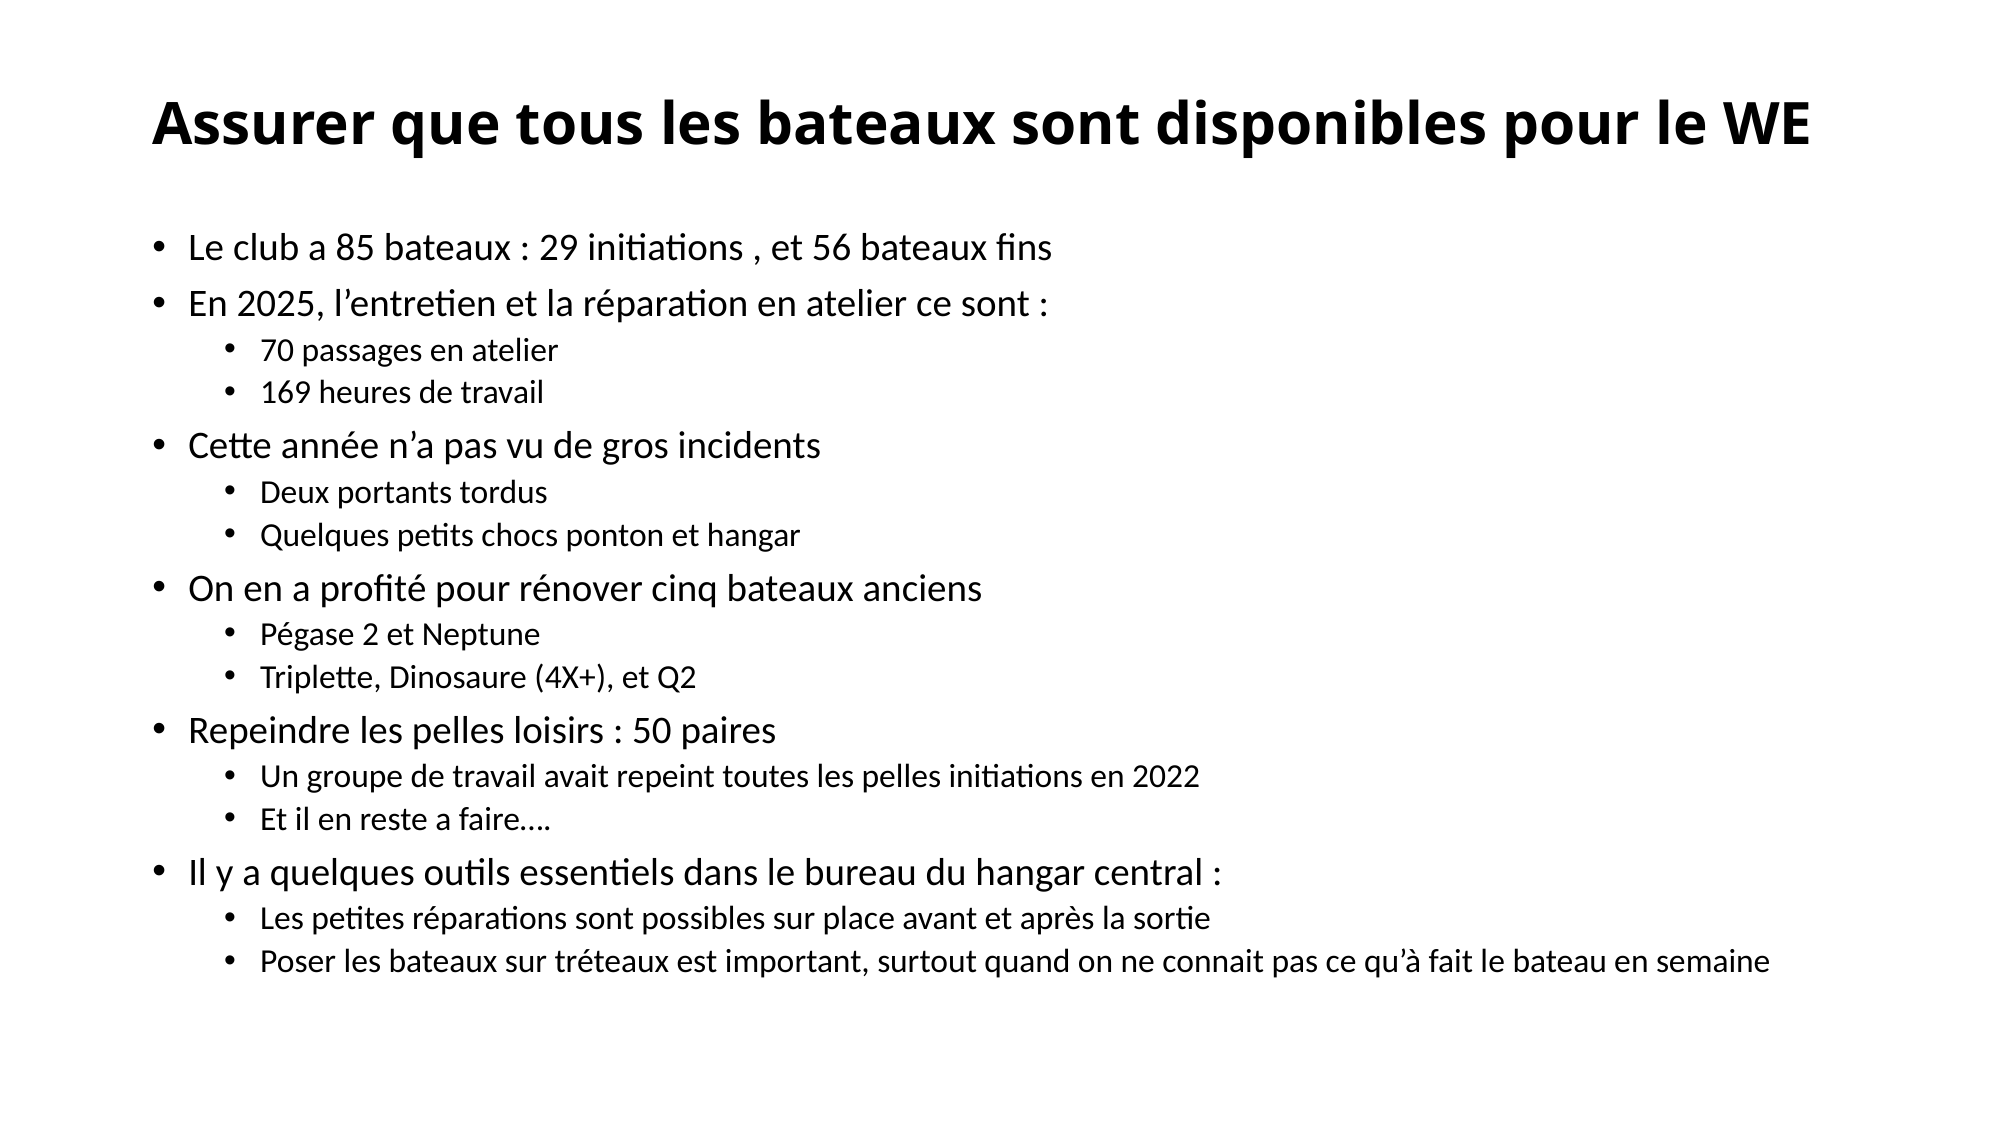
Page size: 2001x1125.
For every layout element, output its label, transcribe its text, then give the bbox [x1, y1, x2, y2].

title Assurer que tous les bateaux sont disponibles pour le WE [137, 59, 1863, 193]
list Le club a 85 bateaux : 29 initiations , et 56 bateaux fins En 2025, l’entretien et la réparation en atelier ce sont : 70 passages en atelier 169 heures de travail Cette année n’a pas vu de gros incidents Deux portants tordus Quelques petits chocs ponton et hangar On en a profité pour rénover cinq bateaux anciens Pégase 2 et Neptune Triplette, Dinosaure (4X+), et Q2 Repeindre les pelles loisirs : 50 paires Un groupe de travail avait repeint toutes les pelles initiations en 2022 Et il en reste a faire…. Il y a quelques outils essentiels dans le bureau du hangar central : Les petites réparations sont possibles sur place avant et après la sortie Poser les bateaux sur tréteaux est important, surtout quand on ne connait pas ce qu’à fait le bateau en semaine [137, 219, 1863, 1032]
